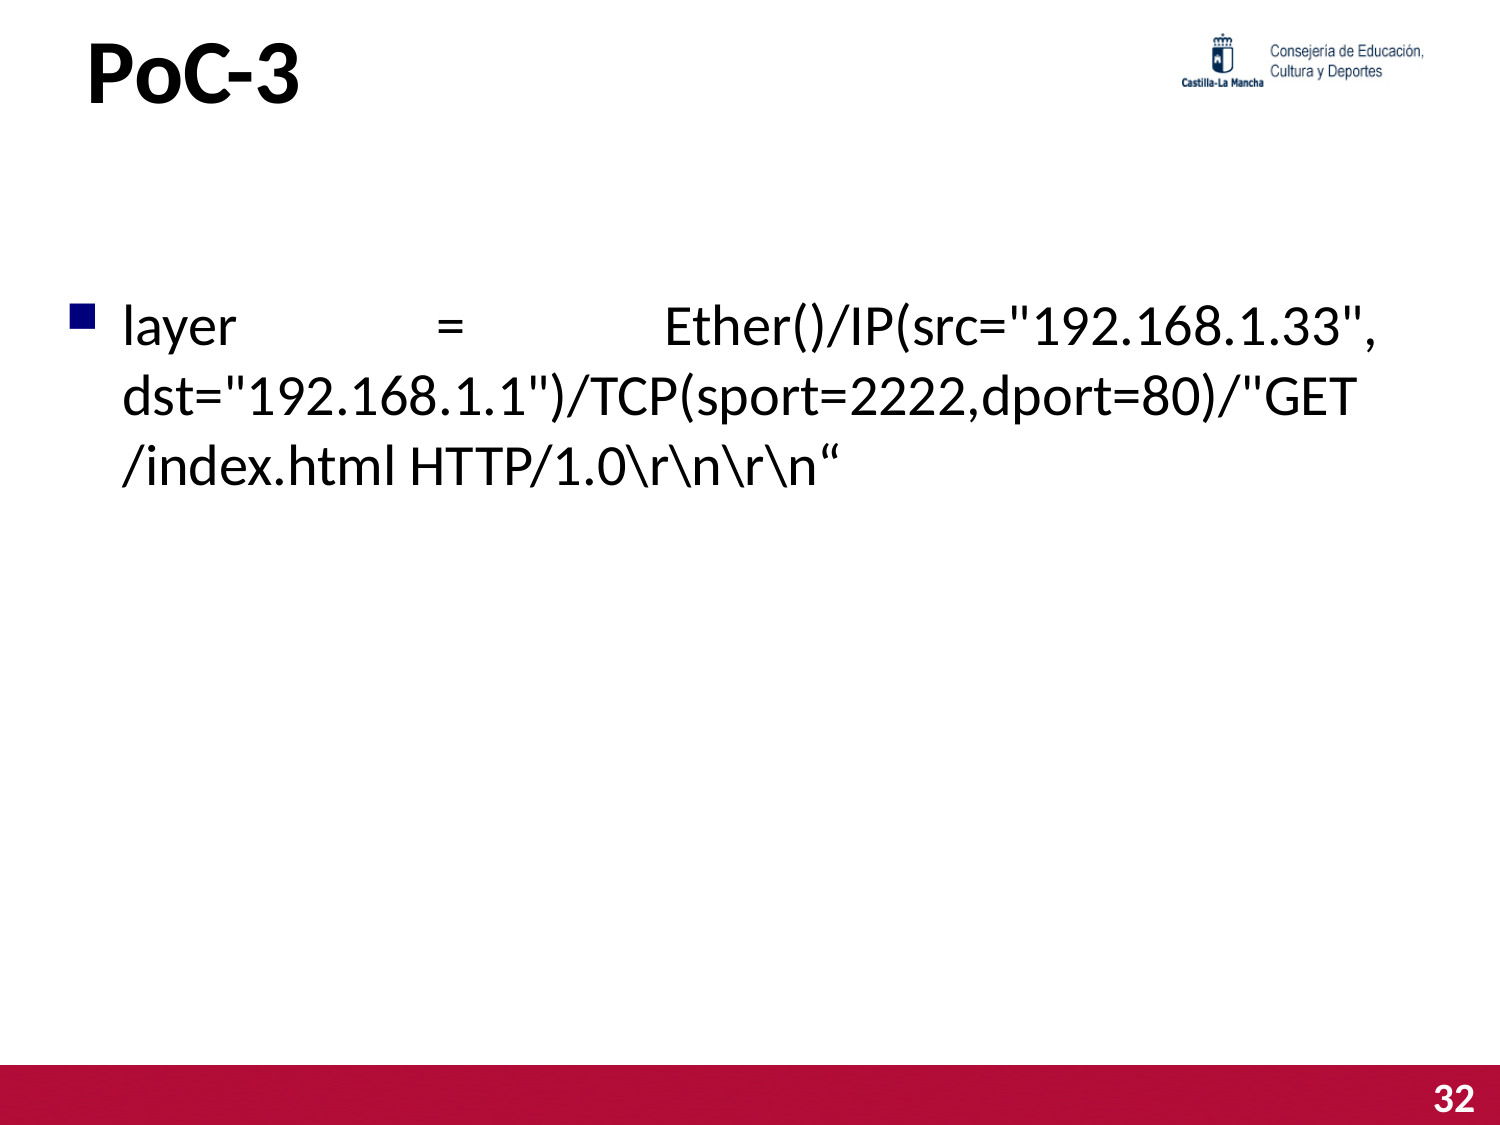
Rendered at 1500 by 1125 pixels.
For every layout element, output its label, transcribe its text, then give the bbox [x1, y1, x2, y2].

title PoC-3 [75, 6, 1425, 197]
list layer = Ether()/IP(src="192.168.1.33", dst="192.168.1.1")/TCP(sport=2222,dport=80)/"GET /index.html HTTP/1.0\r\n\r\n“ [51, 198, 1395, 1018]
picture [0, 1065, 1500, 1125]
